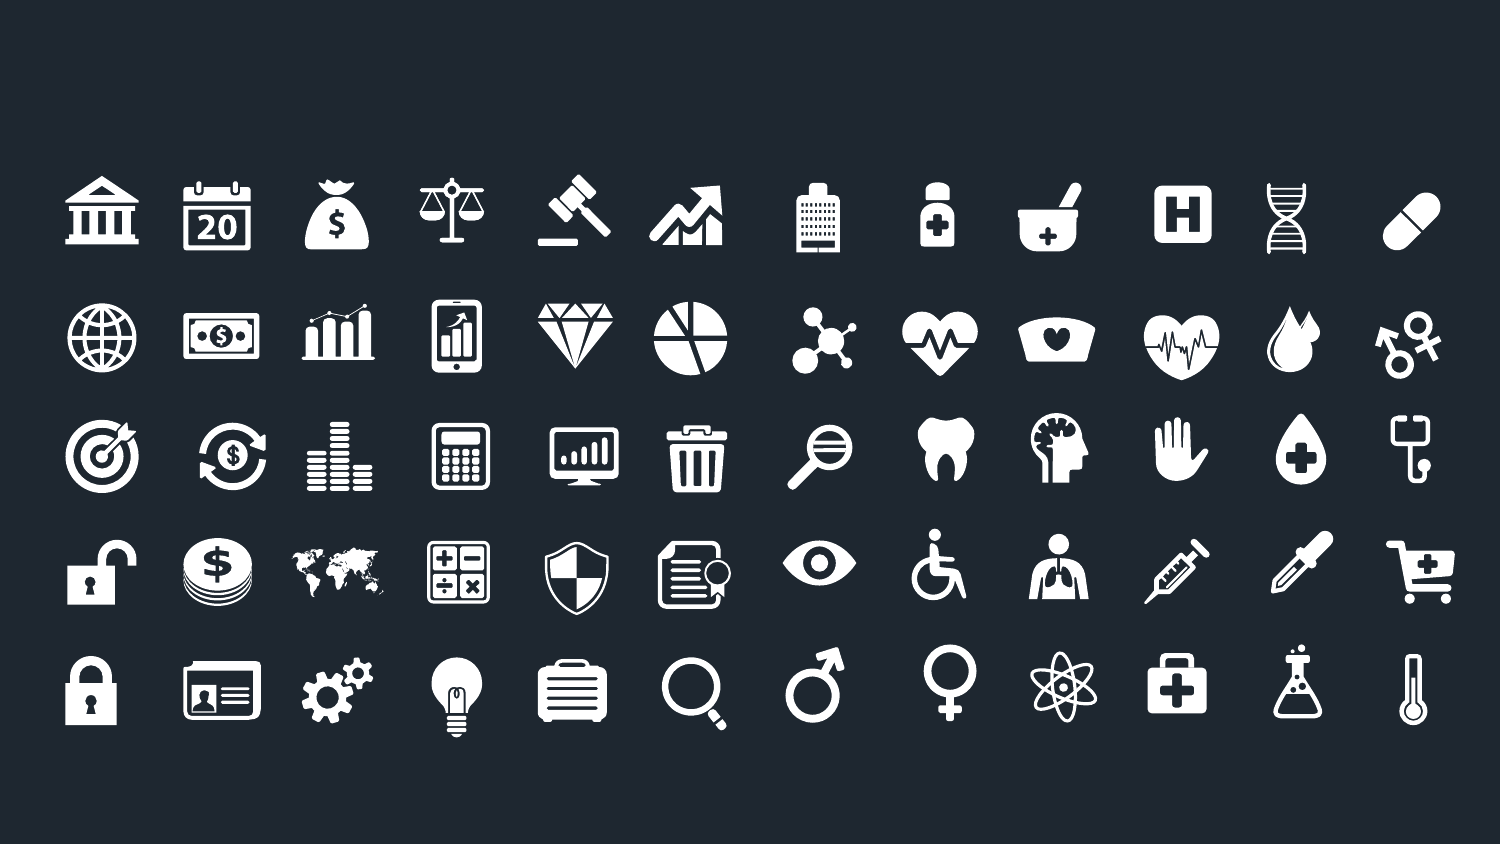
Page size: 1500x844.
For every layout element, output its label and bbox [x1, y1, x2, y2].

text_box [67, 303, 137, 373]
text_box [785, 647, 845, 723]
text_box [1272, 644, 1323, 719]
text_box [1270, 530, 1334, 594]
text_box [796, 182, 840, 253]
text_box [301, 303, 375, 360]
text_box [1154, 185, 1212, 243]
text_box [549, 427, 619, 486]
text_box [183, 181, 251, 251]
text_box [537, 659, 607, 722]
text_box [1262, 182, 1311, 255]
text_box [648, 185, 723, 246]
text_box [1147, 653, 1207, 714]
text_box [782, 540, 857, 586]
text_box [1375, 309, 1442, 381]
text_box [301, 179, 373, 250]
text_box [911, 528, 968, 601]
text_box [1028, 533, 1089, 600]
text_box [65, 655, 117, 726]
text_box [65, 175, 139, 245]
text_box [786, 422, 855, 491]
text_box [1143, 313, 1221, 381]
text_box [1275, 413, 1327, 485]
text_box [1381, 191, 1442, 252]
text_box [1385, 540, 1455, 604]
text_box [301, 657, 374, 724]
text_box [183, 313, 260, 359]
text_box [1154, 417, 1209, 481]
text_box [199, 422, 267, 491]
text_box [653, 301, 728, 376]
text_box [537, 303, 613, 369]
text_box [1144, 538, 1210, 605]
text_box [537, 174, 612, 246]
text_box [65, 419, 139, 493]
text_box [67, 539, 137, 605]
text_box [183, 537, 252, 606]
text_box [657, 540, 731, 609]
text_box [1265, 305, 1321, 373]
text_box [419, 177, 485, 243]
text_box [431, 422, 491, 490]
text_box [1029, 651, 1098, 723]
text_box [1017, 181, 1083, 252]
text_box [427, 540, 490, 604]
text_box [666, 425, 728, 493]
text_box [658, 653, 728, 731]
text_box [790, 306, 858, 376]
text_box [1390, 415, 1431, 484]
text_box [289, 547, 384, 598]
text_box [920, 181, 955, 247]
text_box [431, 657, 483, 738]
text_box [1017, 317, 1096, 362]
text_box [431, 299, 482, 373]
text_box [923, 644, 977, 722]
text_box [1399, 654, 1428, 726]
text_box [306, 421, 373, 491]
text_box [183, 661, 263, 720]
text_box [902, 311, 978, 376]
text_box [544, 541, 609, 616]
text_box [917, 417, 975, 481]
text_box [1030, 413, 1089, 483]
